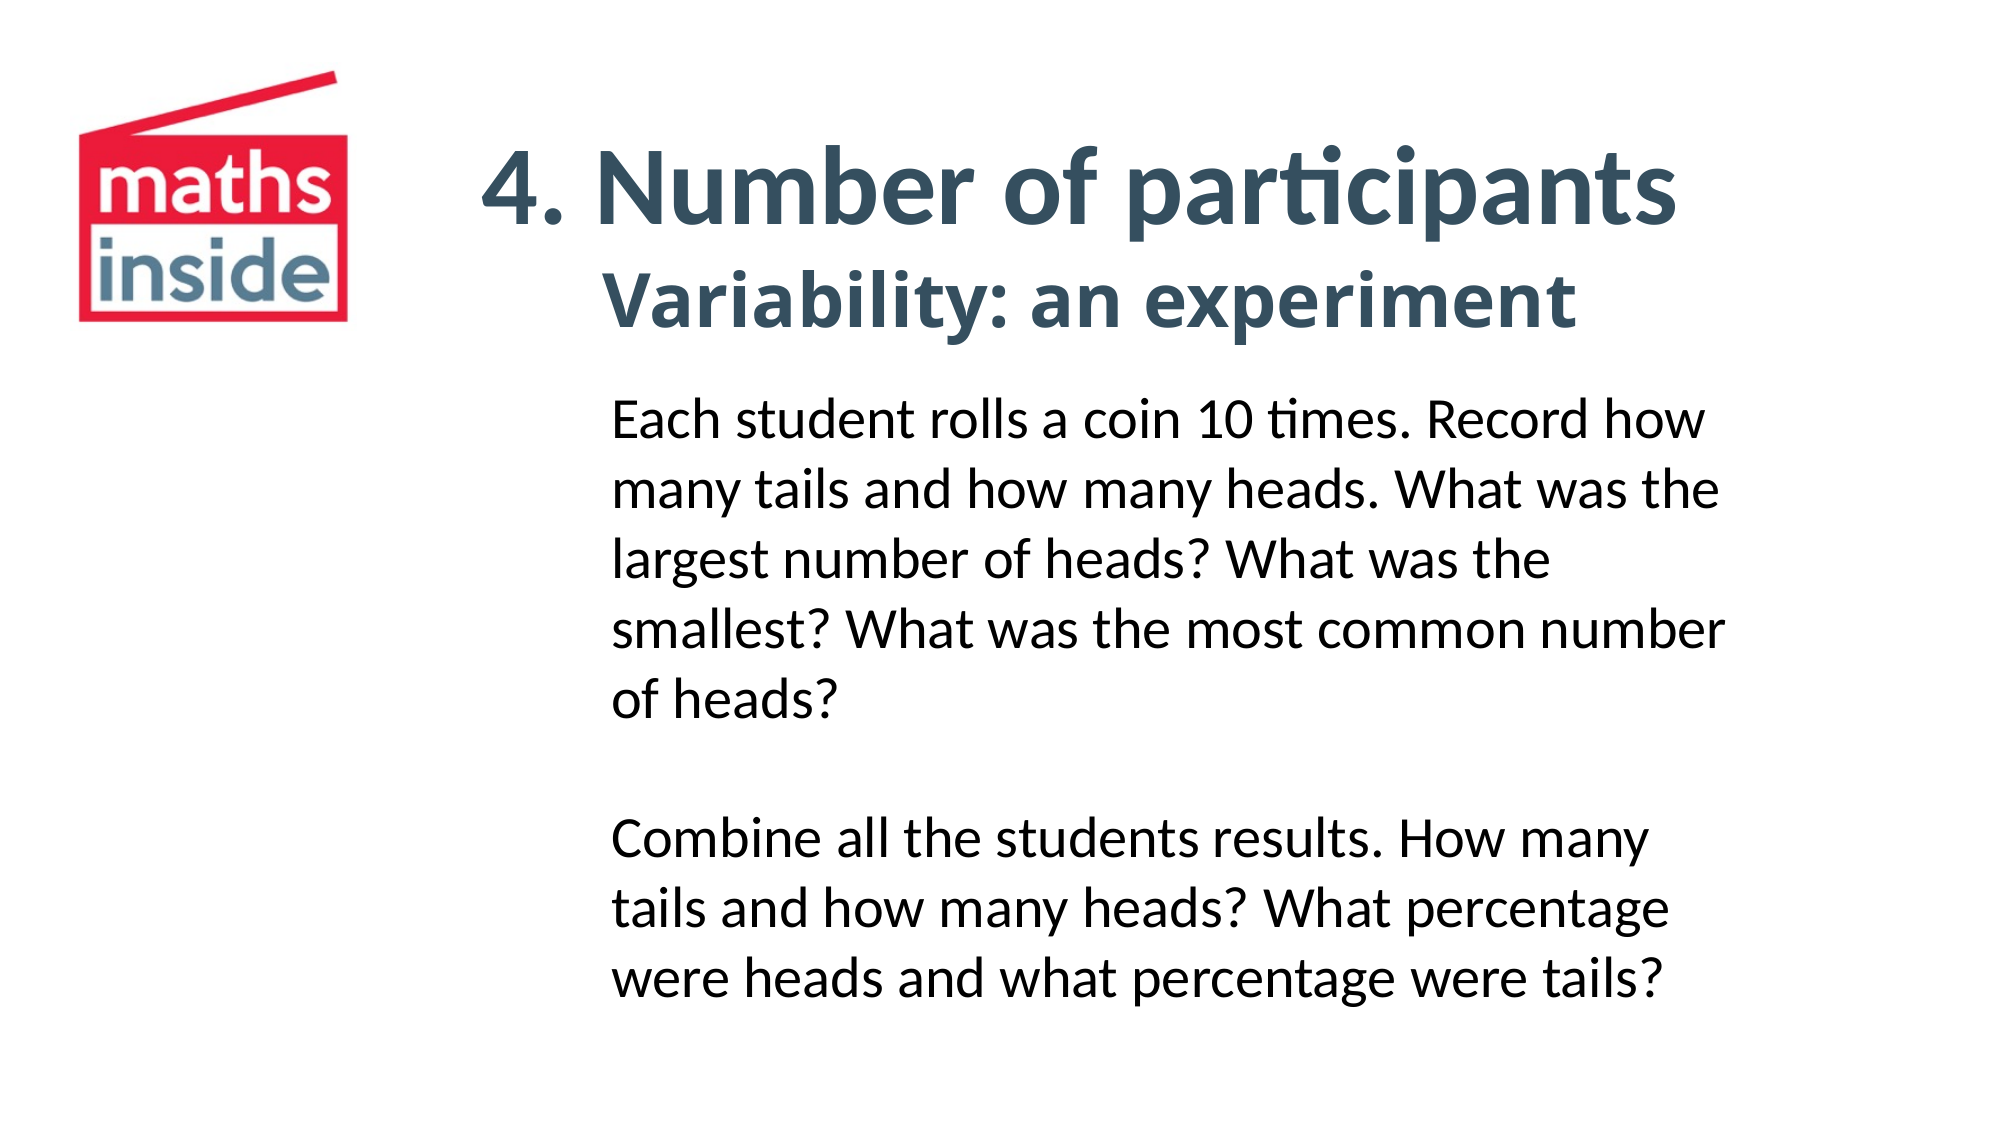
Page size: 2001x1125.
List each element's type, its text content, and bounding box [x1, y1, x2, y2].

text_box Each student rolls a coin 10 times. Record how many tails and how many heads. What was the largest number of heads? What was the smallest? What was the most common number of heads? Combine all the students results. How many tails and how many heads? What percentage were heads and what percentage were tails? [596, 372, 1762, 1077]
text_box Variability: an experiment [596, 246, 1961, 327]
picture [70, 62, 357, 331]
text_box 4. Number of participants [475, 106, 1925, 287]
